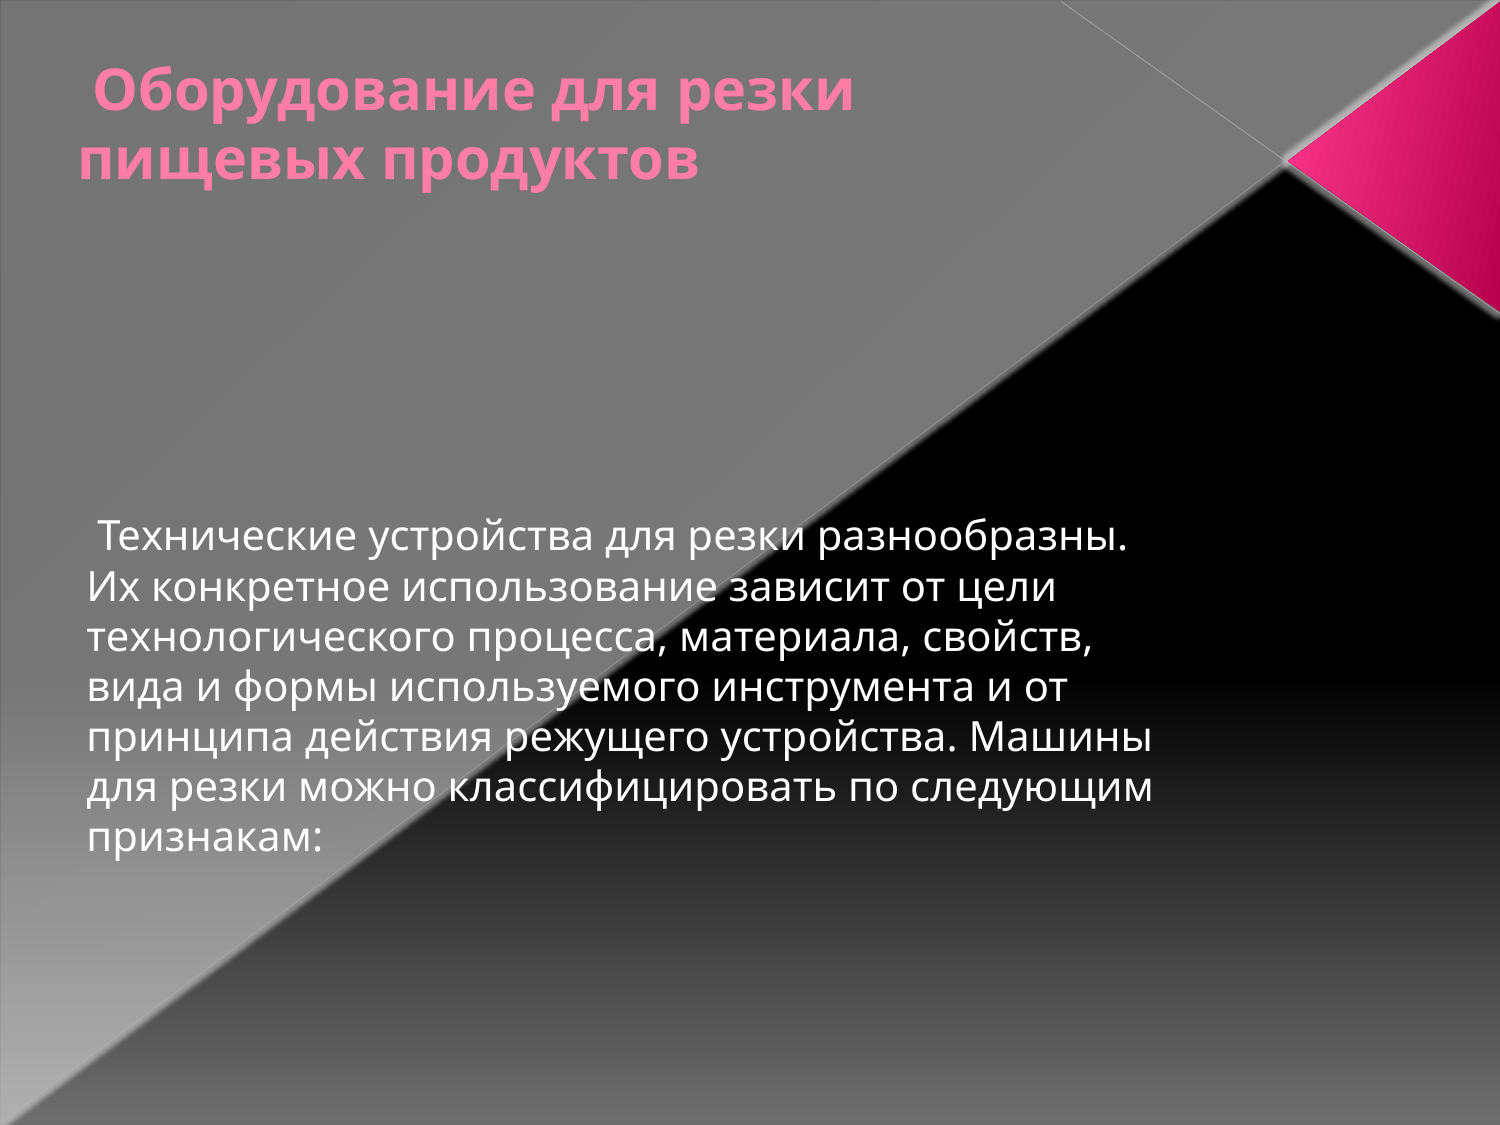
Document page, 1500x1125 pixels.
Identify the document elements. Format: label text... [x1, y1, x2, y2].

title Оборудование для резки пищевых продуктов [62, 44, 1250, 268]
list Технические устройства для резки разнообразны. Их конкретное использование зависит от цели технологического процесса, материала, свойств, вида и формы используемого инструмента и от принципа действия режущего устройства. Машины для резки можно классифицировать по следующим признакам: [62, 267, 1196, 1055]
